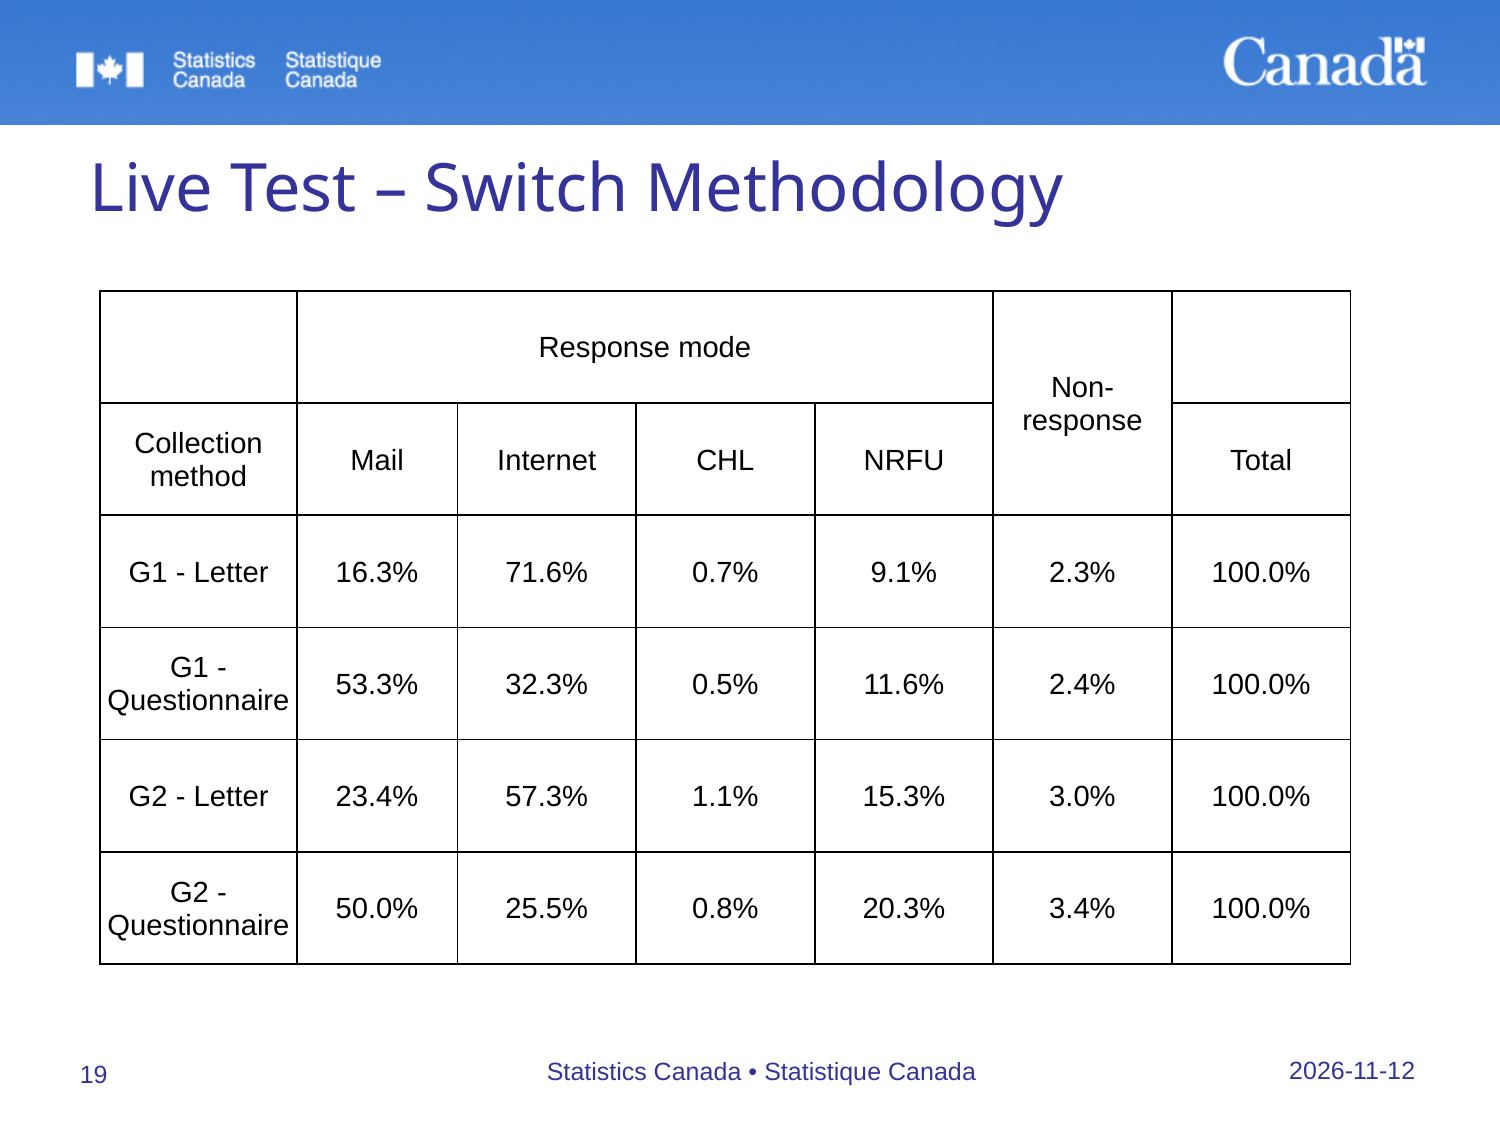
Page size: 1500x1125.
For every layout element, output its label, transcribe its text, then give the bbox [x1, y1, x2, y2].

table_cell CHL [637, 404, 814, 514]
table_cell 23.4% [298, 740, 457, 851]
table_cell 71.6% [458, 516, 635, 627]
table_cell 3.0% [994, 740, 1171, 851]
picture [0, 0, 1500, 125]
table_cell Mail [298, 404, 457, 514]
table_header Non-response [994, 292, 1171, 514]
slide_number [1222, 1046, 1431, 1125]
table_cell 15.3% [816, 740, 992, 851]
table_cell 100.0% [1173, 628, 1350, 739]
table_cell Internet [458, 404, 635, 514]
table_cell NRFU [816, 404, 992, 514]
table_cell G1 - Letter [101, 516, 296, 627]
table_cell 100.0% [1173, 853, 1350, 963]
table_cell G2 - Letter [101, 740, 296, 851]
table_cell 53.3% [298, 628, 457, 739]
table_header Response mode [298, 292, 992, 402]
table_cell 57.3% [458, 740, 635, 851]
table_header [1173, 292, 1350, 402]
table_cell 25.5% [458, 853, 635, 963]
table_cell G1 - Questionnaire [101, 628, 296, 739]
table_cell 100.0% [1173, 516, 1350, 627]
table_cell 1.1% [637, 740, 814, 851]
table_cell 16.3% [298, 516, 457, 627]
table_header [101, 292, 296, 402]
table_cell 0.5% [637, 628, 814, 739]
table_cell 100.0% [1173, 740, 1350, 851]
slide_number 19 [64, 1051, 315, 1125]
title Live Test – Switch Methodology [75, 137, 1425, 268]
table_cell G2 - Questionnaire [101, 853, 296, 963]
table_cell 2.4% [994, 628, 1171, 739]
table_cell 2.3% [994, 516, 1171, 627]
table_cell 11.6% [816, 628, 992, 739]
table_cell 32.3% [458, 628, 635, 739]
table_cell 3.4% [994, 853, 1171, 963]
table_cell 0.7% [637, 516, 814, 627]
footer Statistics Canada • Statistique Canada [442, 1047, 1082, 1125]
table_cell 20.3% [816, 853, 992, 963]
table_cell Collection method [101, 404, 296, 514]
table_cell Total [1173, 404, 1350, 514]
table_cell 50.0% [298, 853, 457, 963]
table_cell 9.1% [816, 516, 992, 627]
table_cell 0.8% [637, 853, 814, 963]
